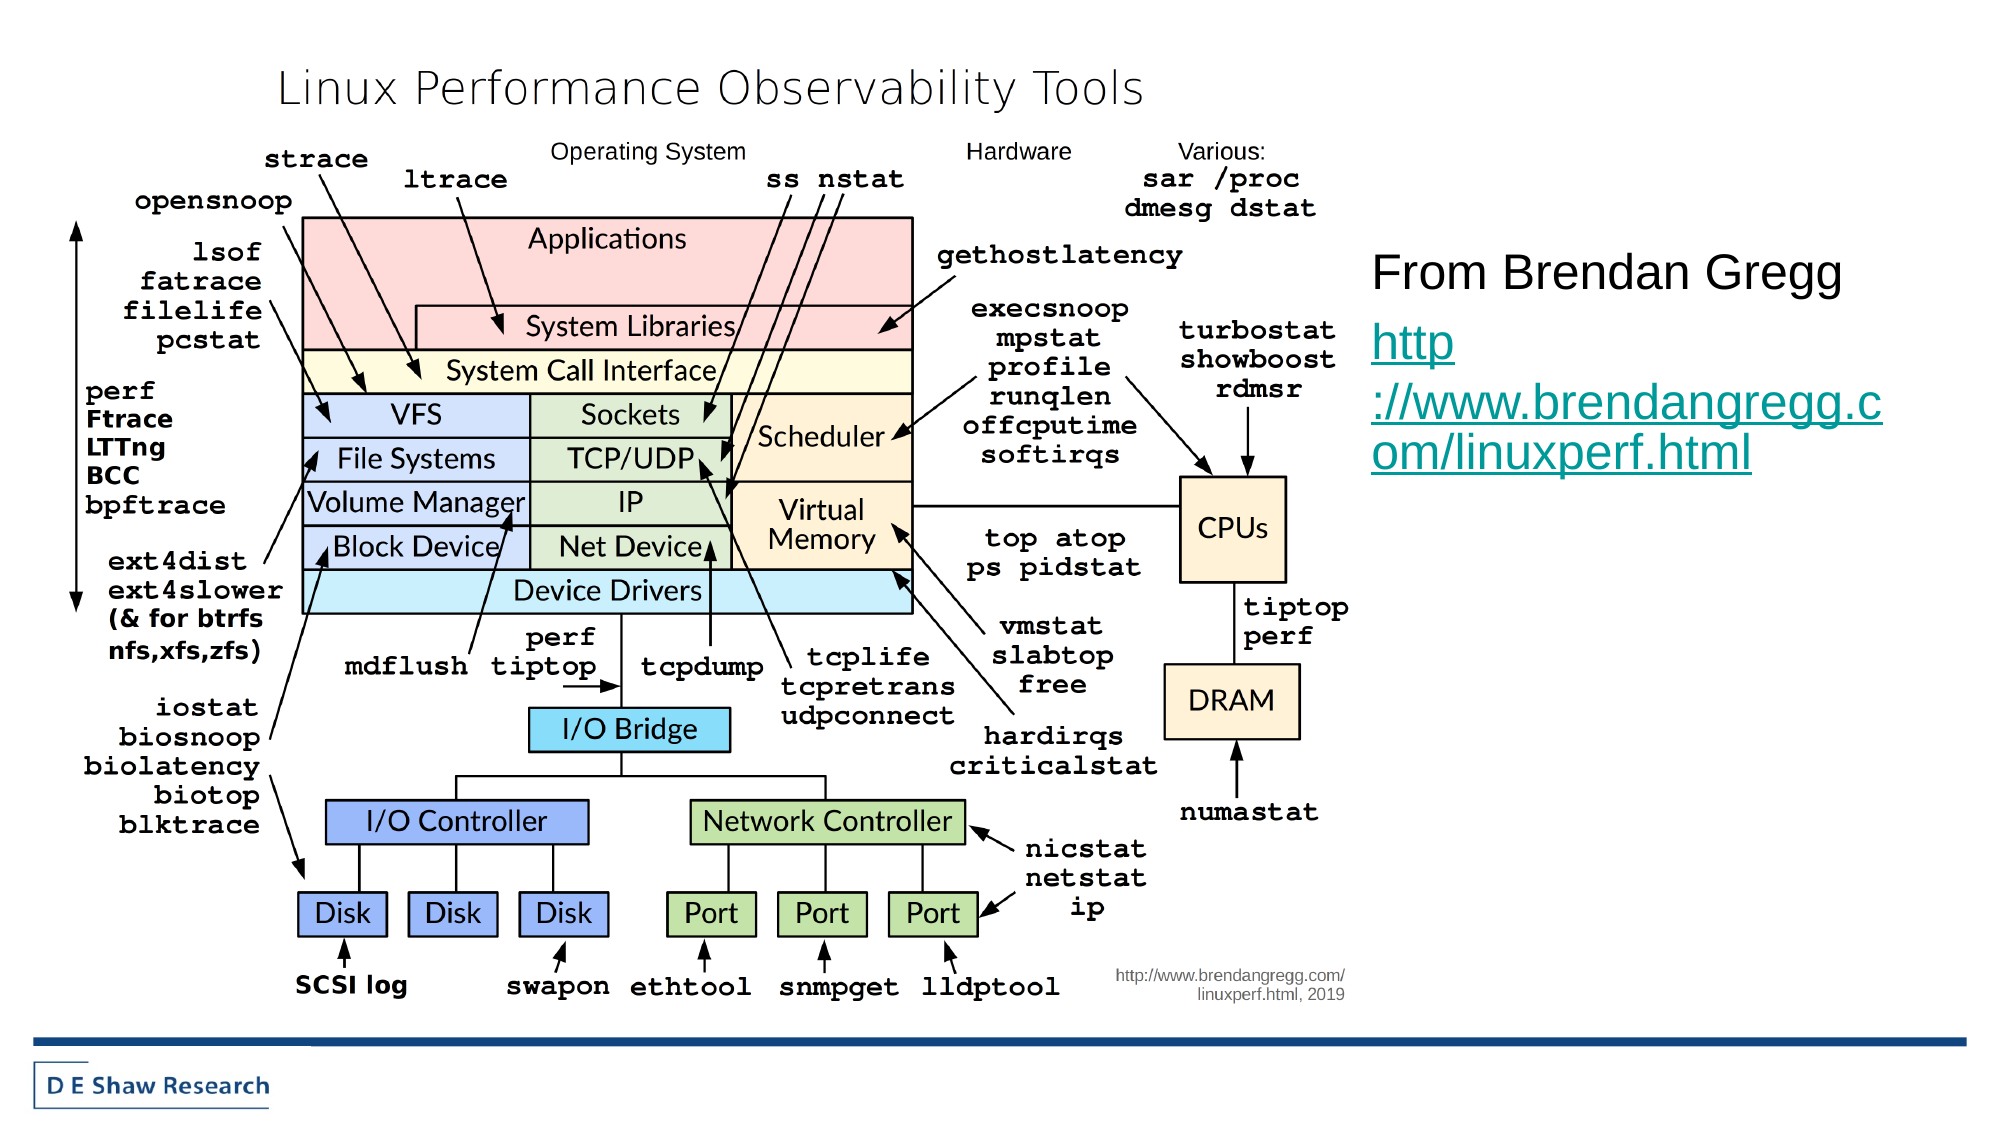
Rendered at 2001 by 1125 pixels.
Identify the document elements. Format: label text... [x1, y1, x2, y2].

picture [10, 1046, 311, 1123]
picture [63, 41, 1356, 1012]
list From Brendan Gregg http://www.brendangregg.com/linuxperf.html [1360, 232, 1900, 855]
